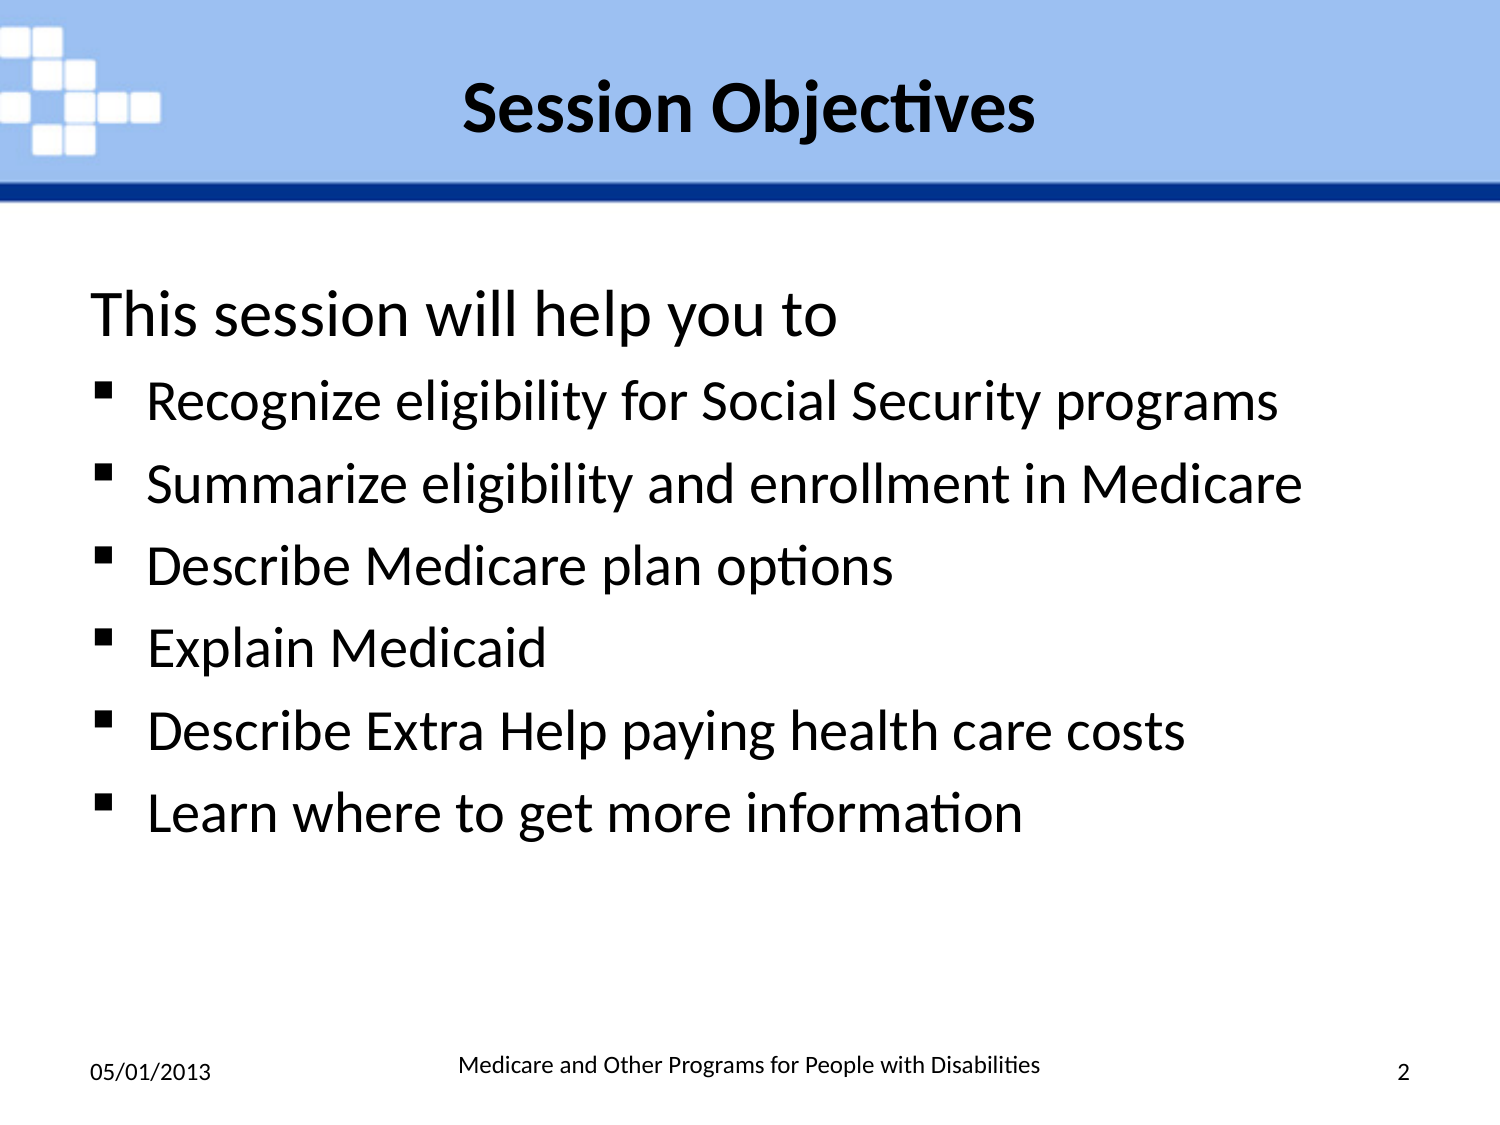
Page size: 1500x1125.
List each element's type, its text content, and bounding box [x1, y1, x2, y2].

title Session Objectives [75, 12, 1425, 193]
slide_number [75, 1040, 425, 1100]
slide_number 2 [1074, 1040, 1425, 1100]
picture [0, 0, 1500, 1125]
text_box Medicare and Other Programs for People with Disabilities [374, 1041, 1125, 1087]
list This session will help you to Recognize eligibility for Social Security programs Summarize eligibility and enrollment in Medicare Describe Medicare plan options Explain Medicaid Describe Extra Help paying health care costs Learn where to get more information [75, 262, 1425, 1005]
